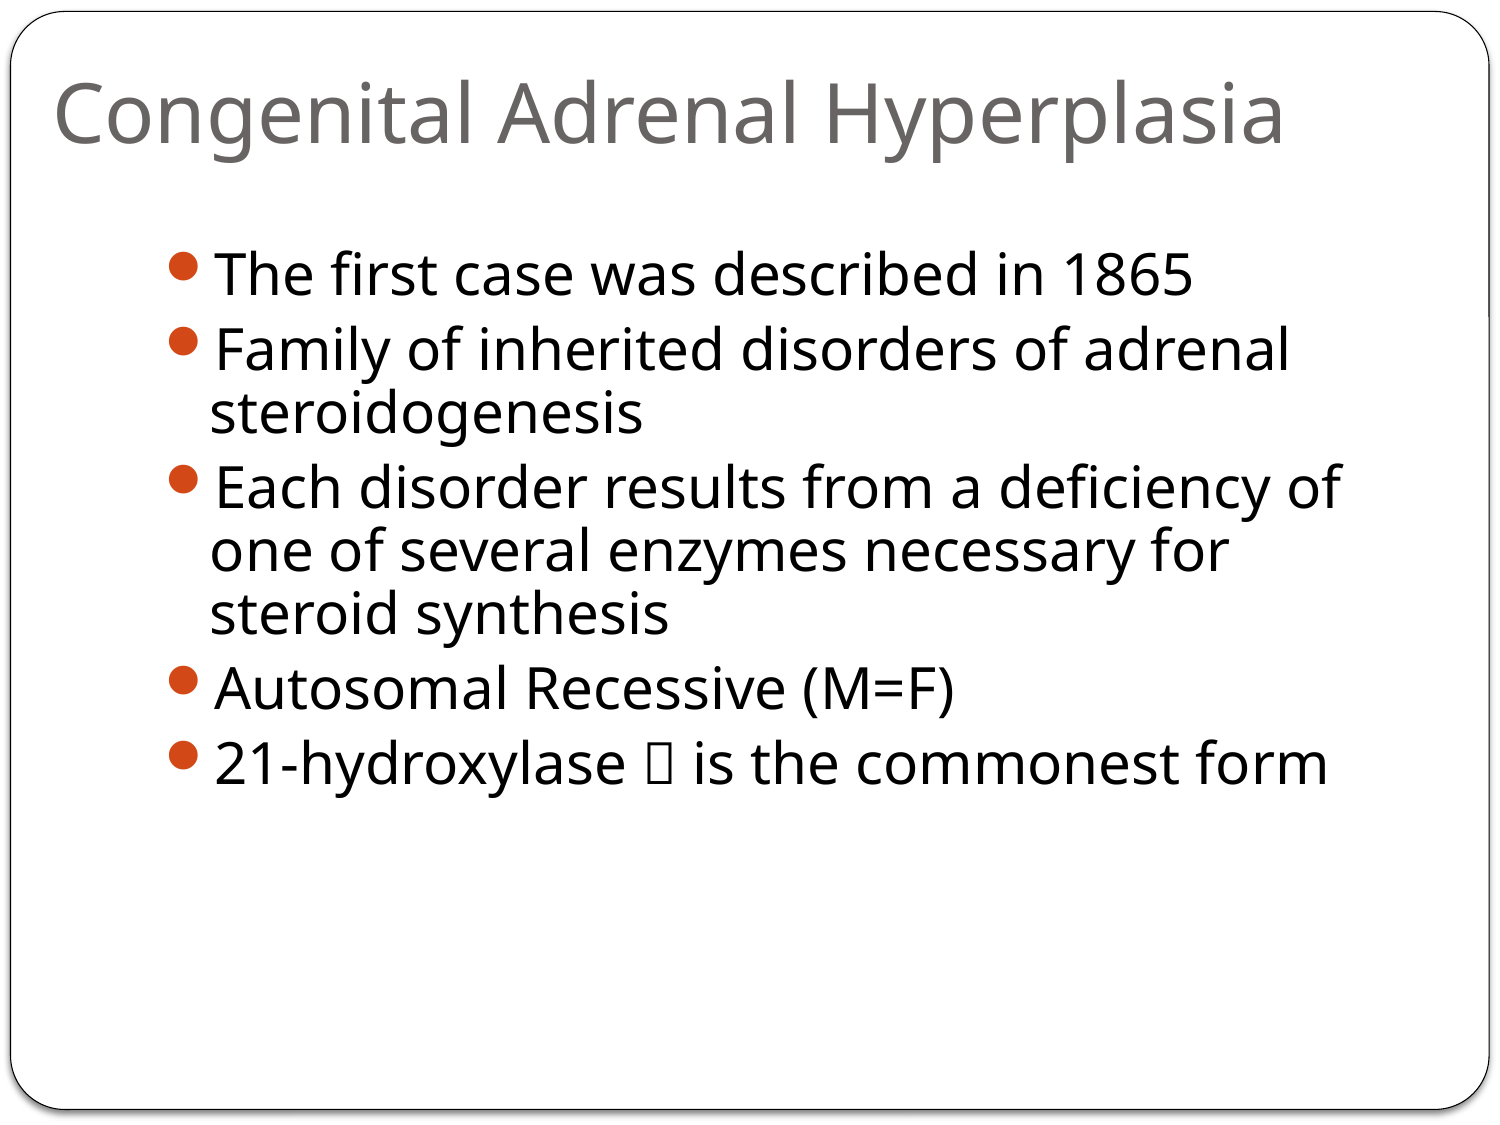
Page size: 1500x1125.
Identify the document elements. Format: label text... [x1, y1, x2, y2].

list The first case was described in 1865 Family of inherited disorders of adrenal steroidogenesis Each disorder results from a deficiency of one of several enzymes necessary for steroid synthesis Autosomal Recessive (M=F) 21-hydroxylase  is the commonest form [150, 237, 1425, 988]
title Congenital Adrenal Hyperplasia [37, 50, 1313, 175]
